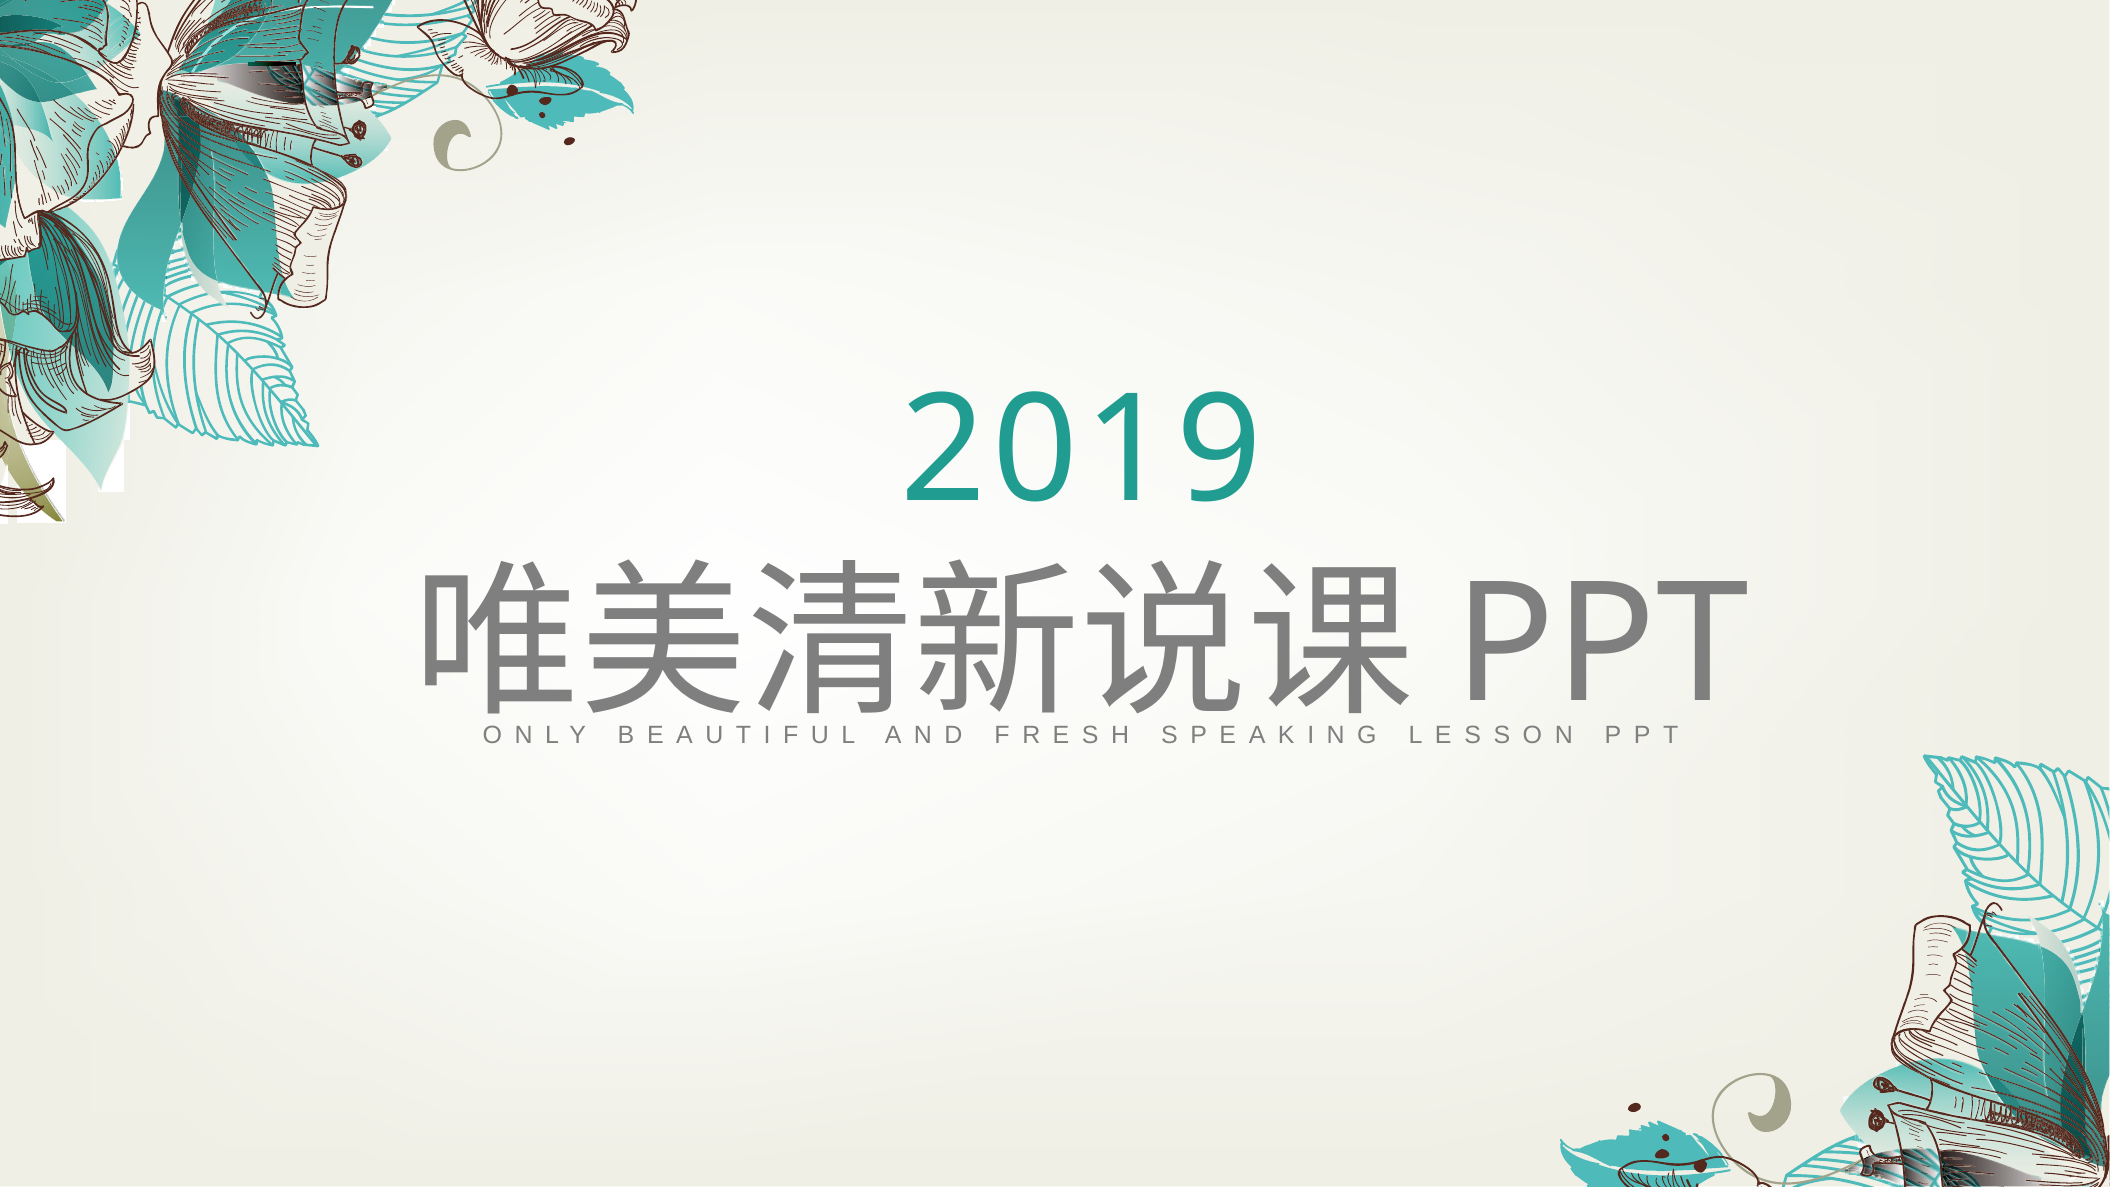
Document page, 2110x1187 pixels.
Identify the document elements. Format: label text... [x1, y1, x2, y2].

picture [0, 0, 638, 646]
text_box ONLY BEAUTIFUL AND FRESH SPEAKING LESSON PPT [471, 740, 1555, 755]
picture [1555, 525, 2110, 1187]
text_box 2019 [863, 345, 1300, 528]
text_box 唯美清新说课PPT [354, 528, 1555, 740]
